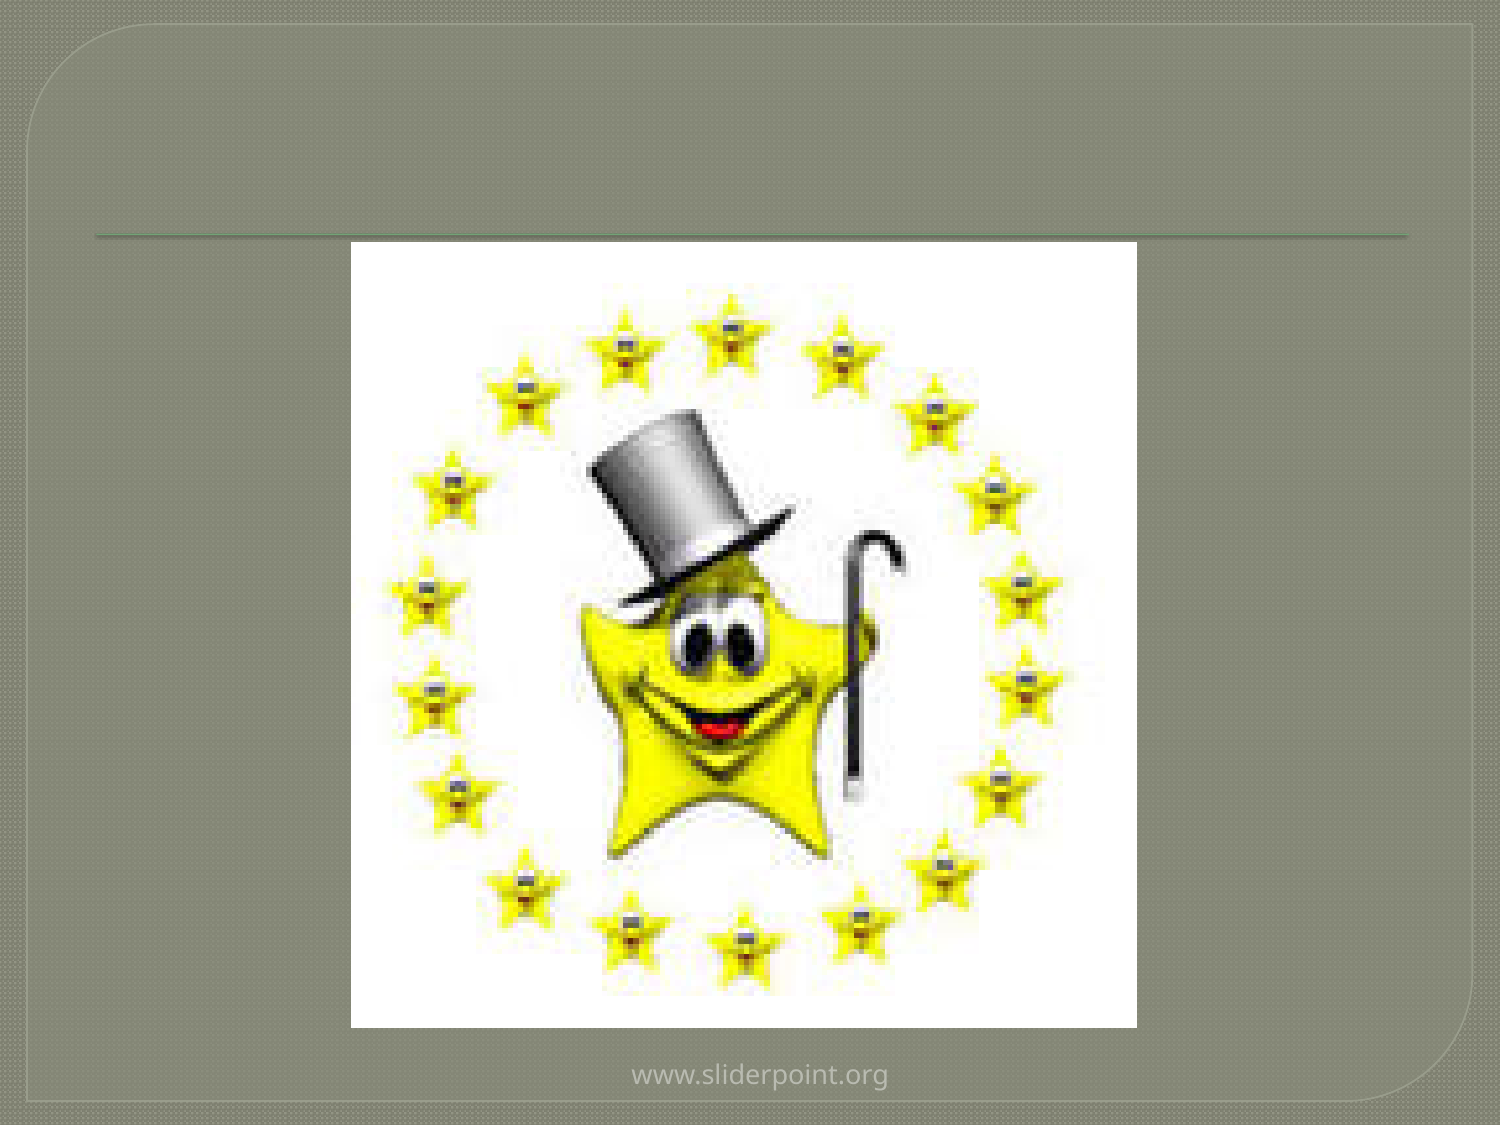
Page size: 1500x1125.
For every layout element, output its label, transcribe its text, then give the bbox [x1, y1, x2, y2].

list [351, 242, 1137, 1029]
footer www.sliderpoint.org [212, 1050, 904, 1095]
